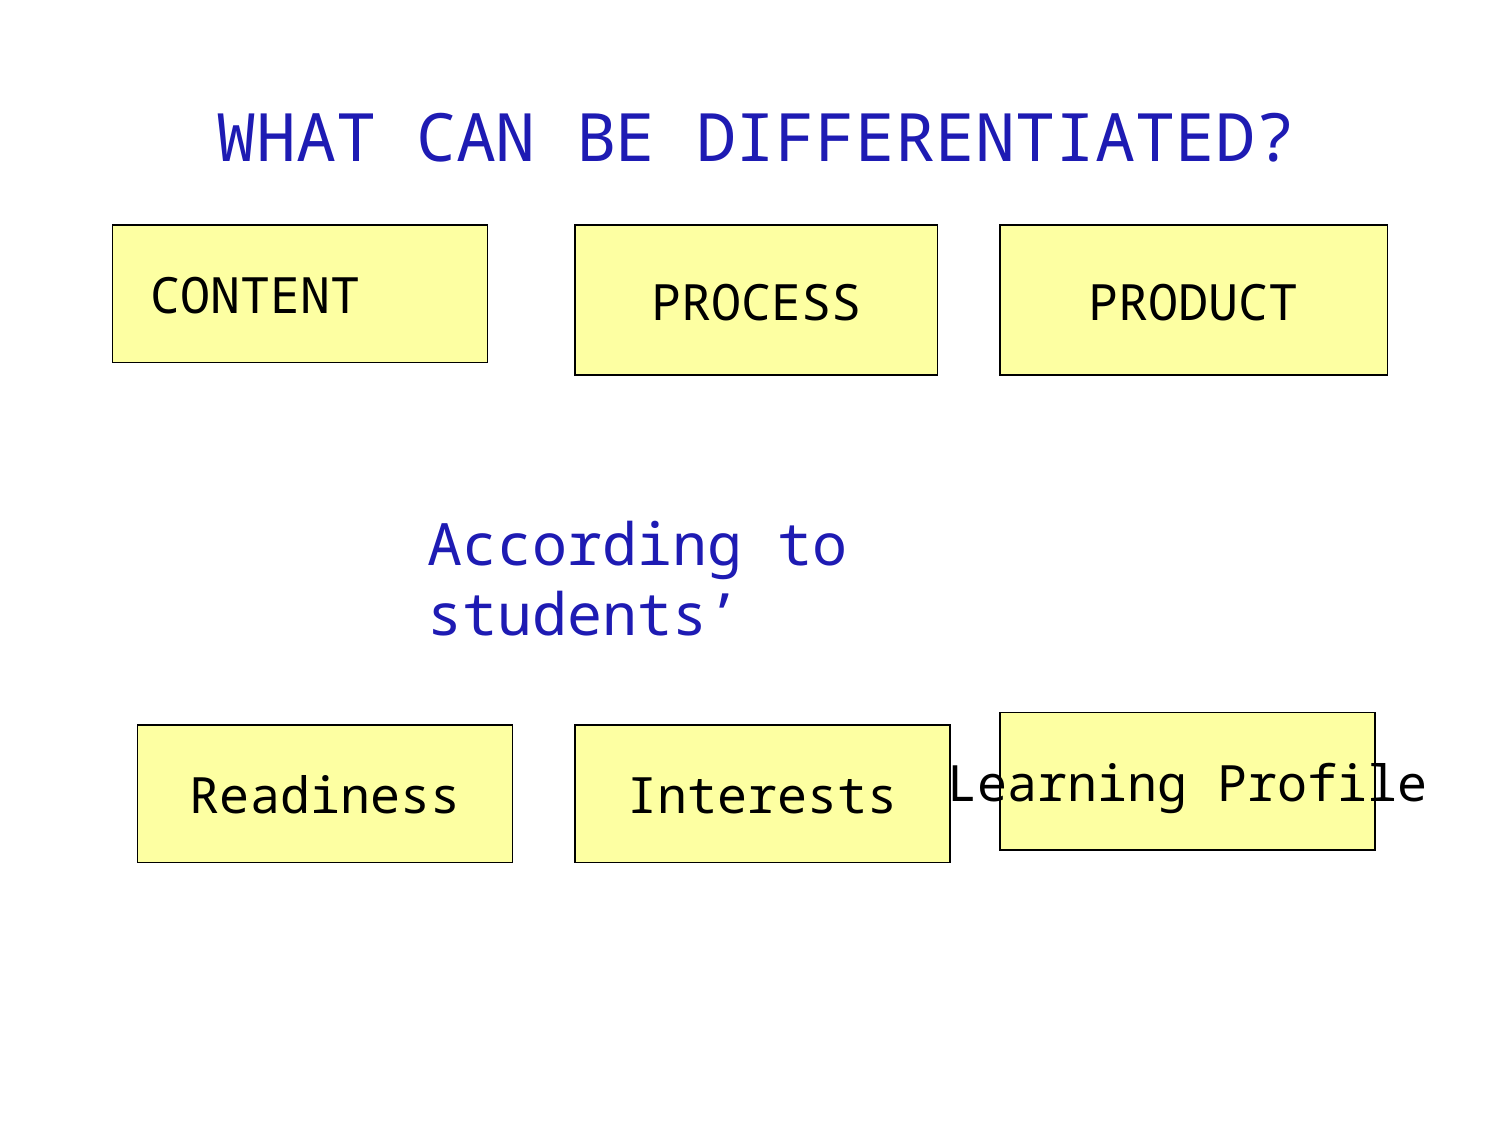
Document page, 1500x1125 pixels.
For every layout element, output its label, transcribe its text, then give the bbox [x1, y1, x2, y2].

text_box CONTENT [112, 224, 488, 363]
text_box WHAT CAN BE DIFFERENTIATED? [124, 87, 1388, 183]
text_box According to students’ [412, 499, 975, 655]
text_box PROCESS [574, 224, 938, 375]
text_box Interests [574, 724, 950, 863]
text_box PRODUCT [999, 224, 1388, 375]
text_box Learning Profile [999, 712, 1375, 850]
text_box Readiness [137, 724, 513, 863]
